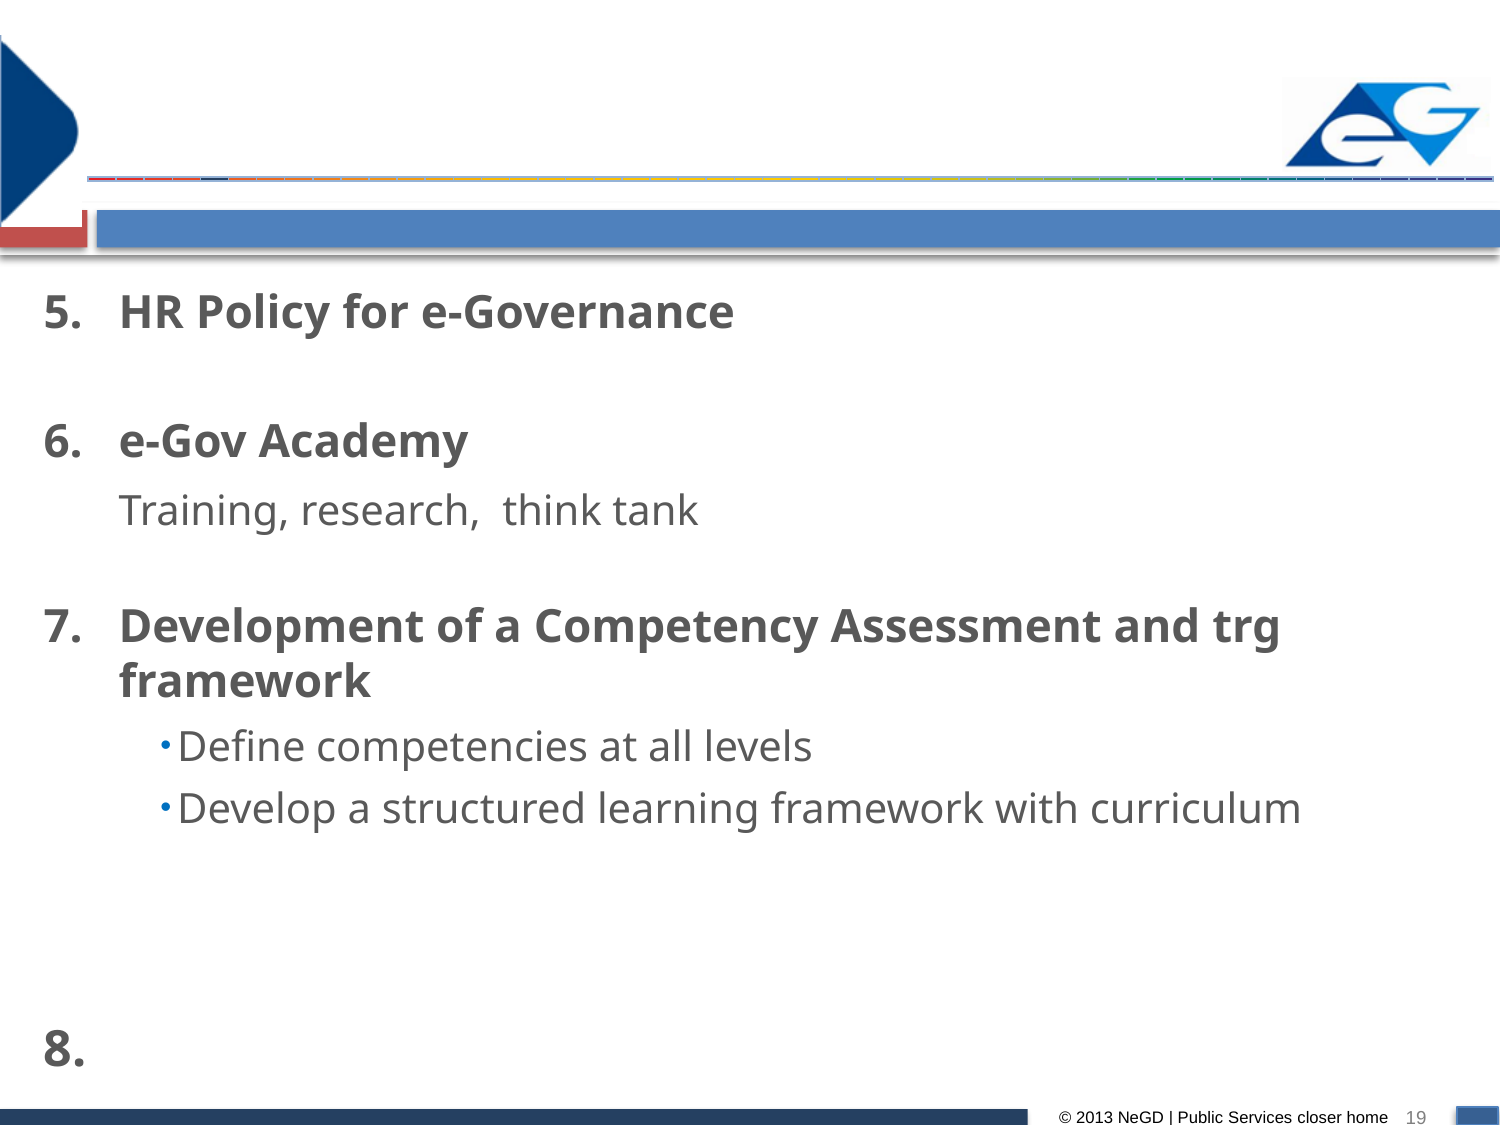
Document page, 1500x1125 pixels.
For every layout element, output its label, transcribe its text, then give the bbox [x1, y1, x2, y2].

list 5. HR Policy for e-Governance 6. e-Gov Academy Training, research, think tank 7. Development of a Competency Assessment and trg framework Define competencies at all levels Develop a structured learning framework with curriculum 8. [28, 275, 1469, 1053]
picture [1282, 77, 1491, 172]
picture [0, 35, 82, 227]
